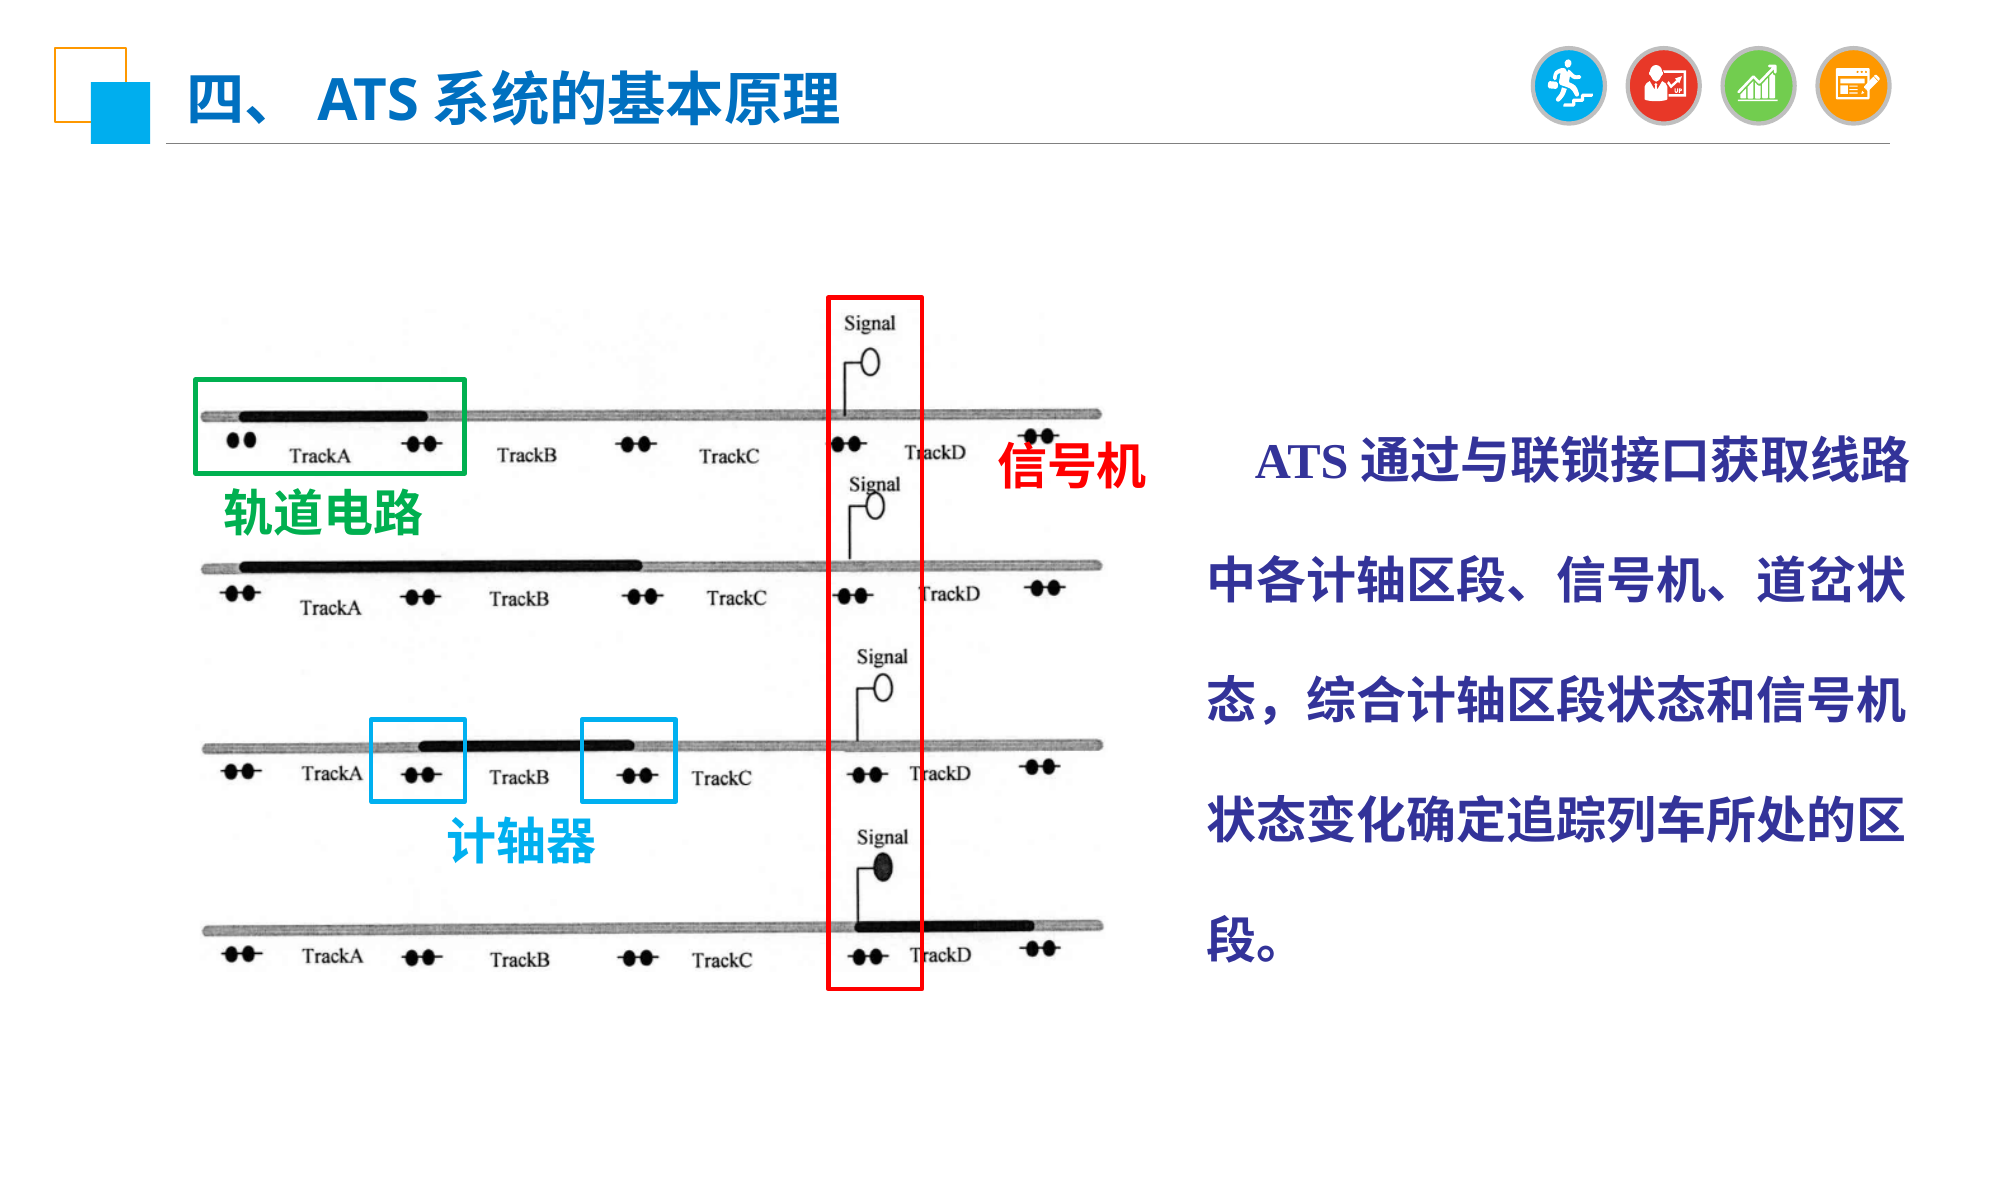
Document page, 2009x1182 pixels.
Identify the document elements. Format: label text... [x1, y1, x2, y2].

text_box 四、ATS系统的基本原理 [166, 51, 862, 142]
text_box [827, 297, 1181, 990]
picture [195, 309, 827, 973]
text_box ATS通过与联锁接口获取线路中各计轴区段、信号机、道岔状态，综合计轴区段状态和信号机状态变化确定追踪列车所处的区段。 [1191, 361, 1942, 977]
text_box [370, 719, 723, 878]
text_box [160, 379, 501, 550]
